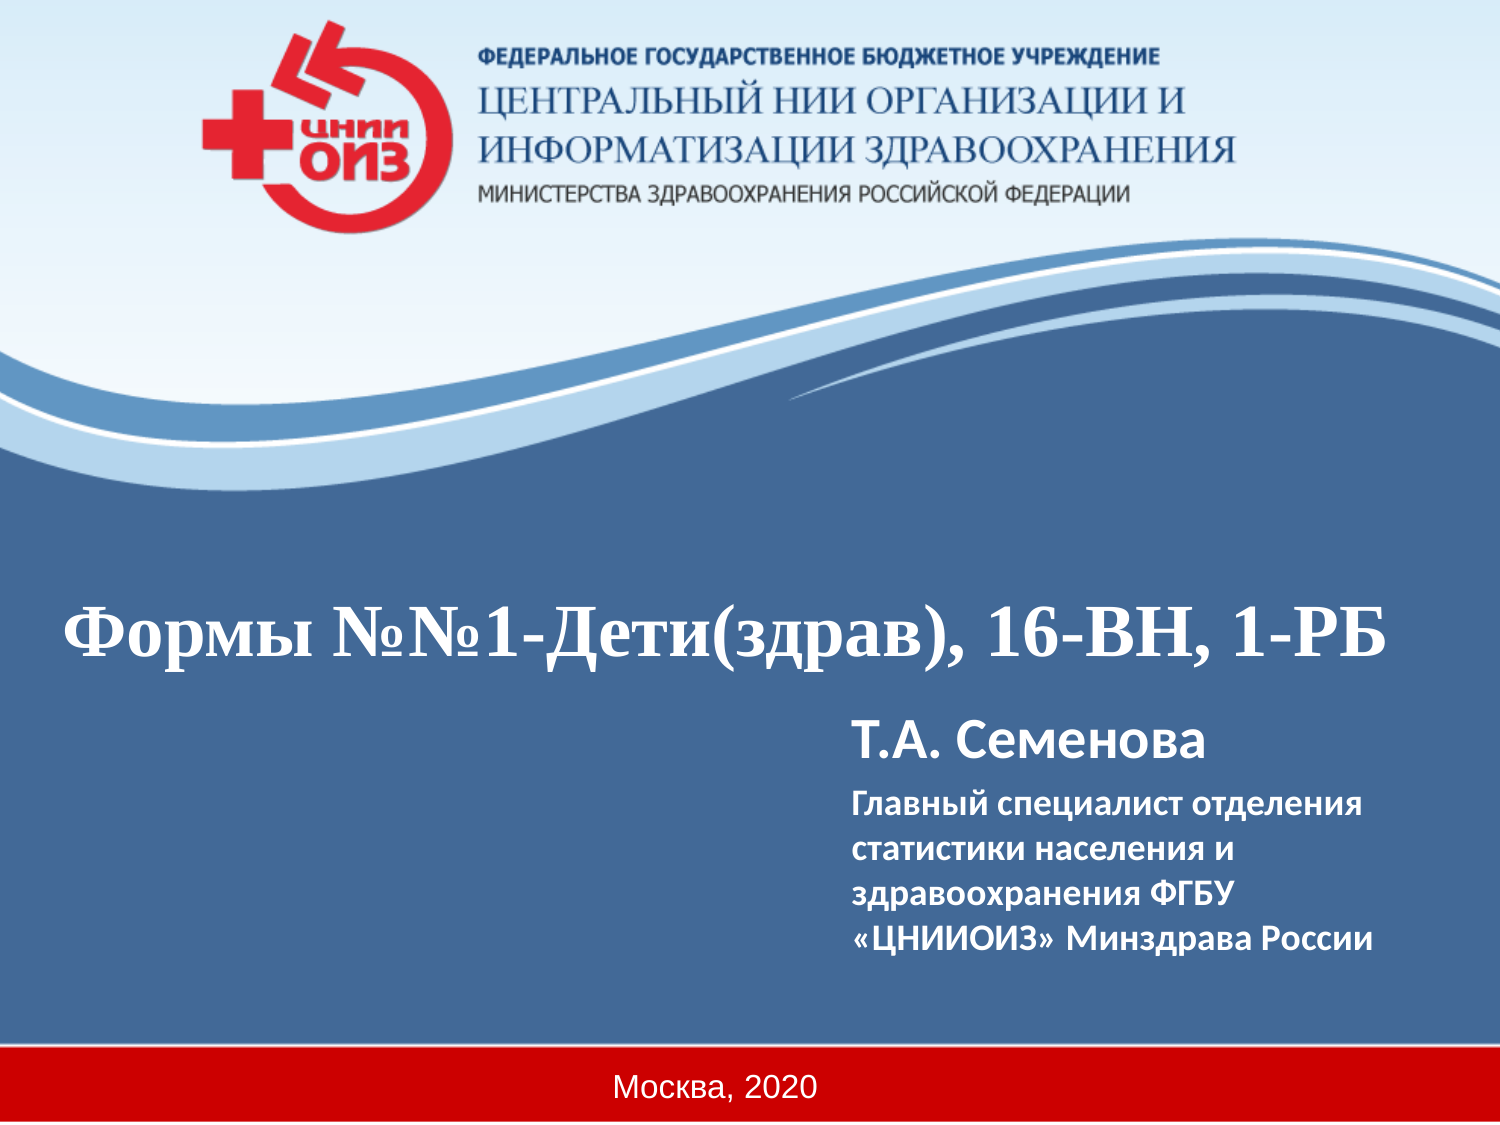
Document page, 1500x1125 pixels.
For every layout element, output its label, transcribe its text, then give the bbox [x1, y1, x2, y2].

subtitle Т.А. Семенова Главный специалист отделения статистики населения и здравоохранения ФГБУ «ЦНИИОИЗ» Минздрава России [836, 692, 1439, 1035]
text_box Москва, 2020 [597, 1057, 963, 1113]
picture [0, 811, 1500, 1125]
title Формы №№1-Дети(здрав), 16-ВН, 1-РБ [0, 515, 1500, 811]
picture [0, 0, 1500, 515]
